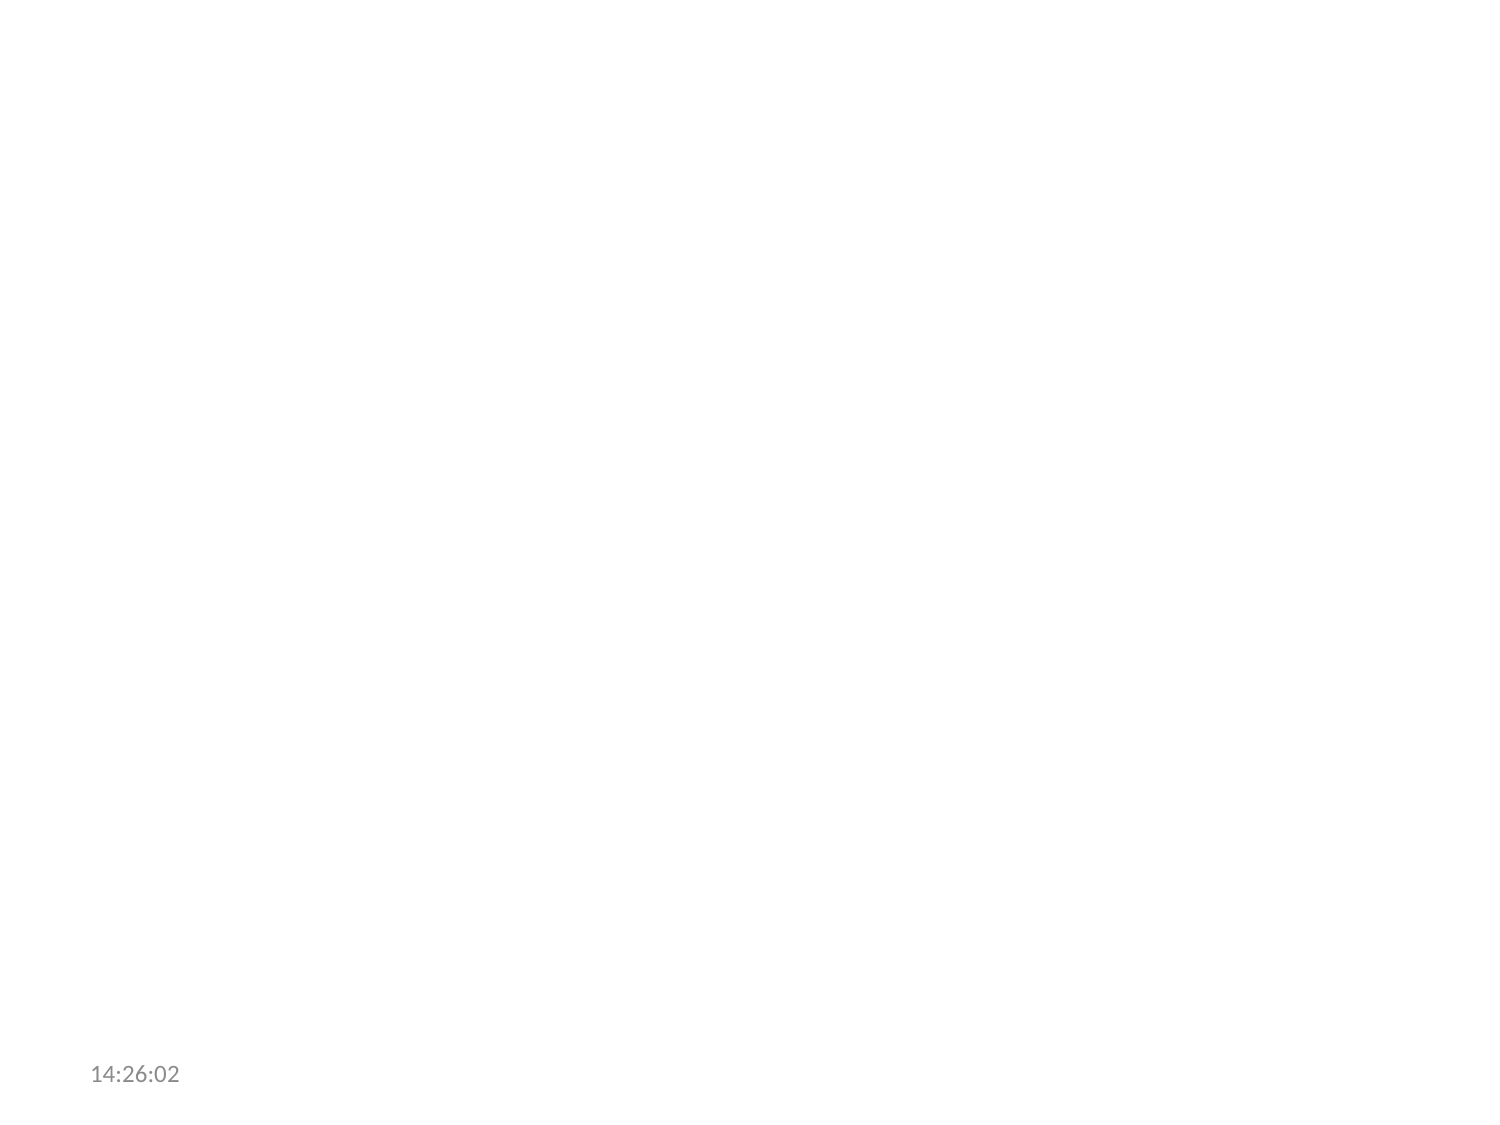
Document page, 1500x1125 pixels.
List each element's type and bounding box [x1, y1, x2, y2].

slide_number [75, 1042, 425, 1103]
